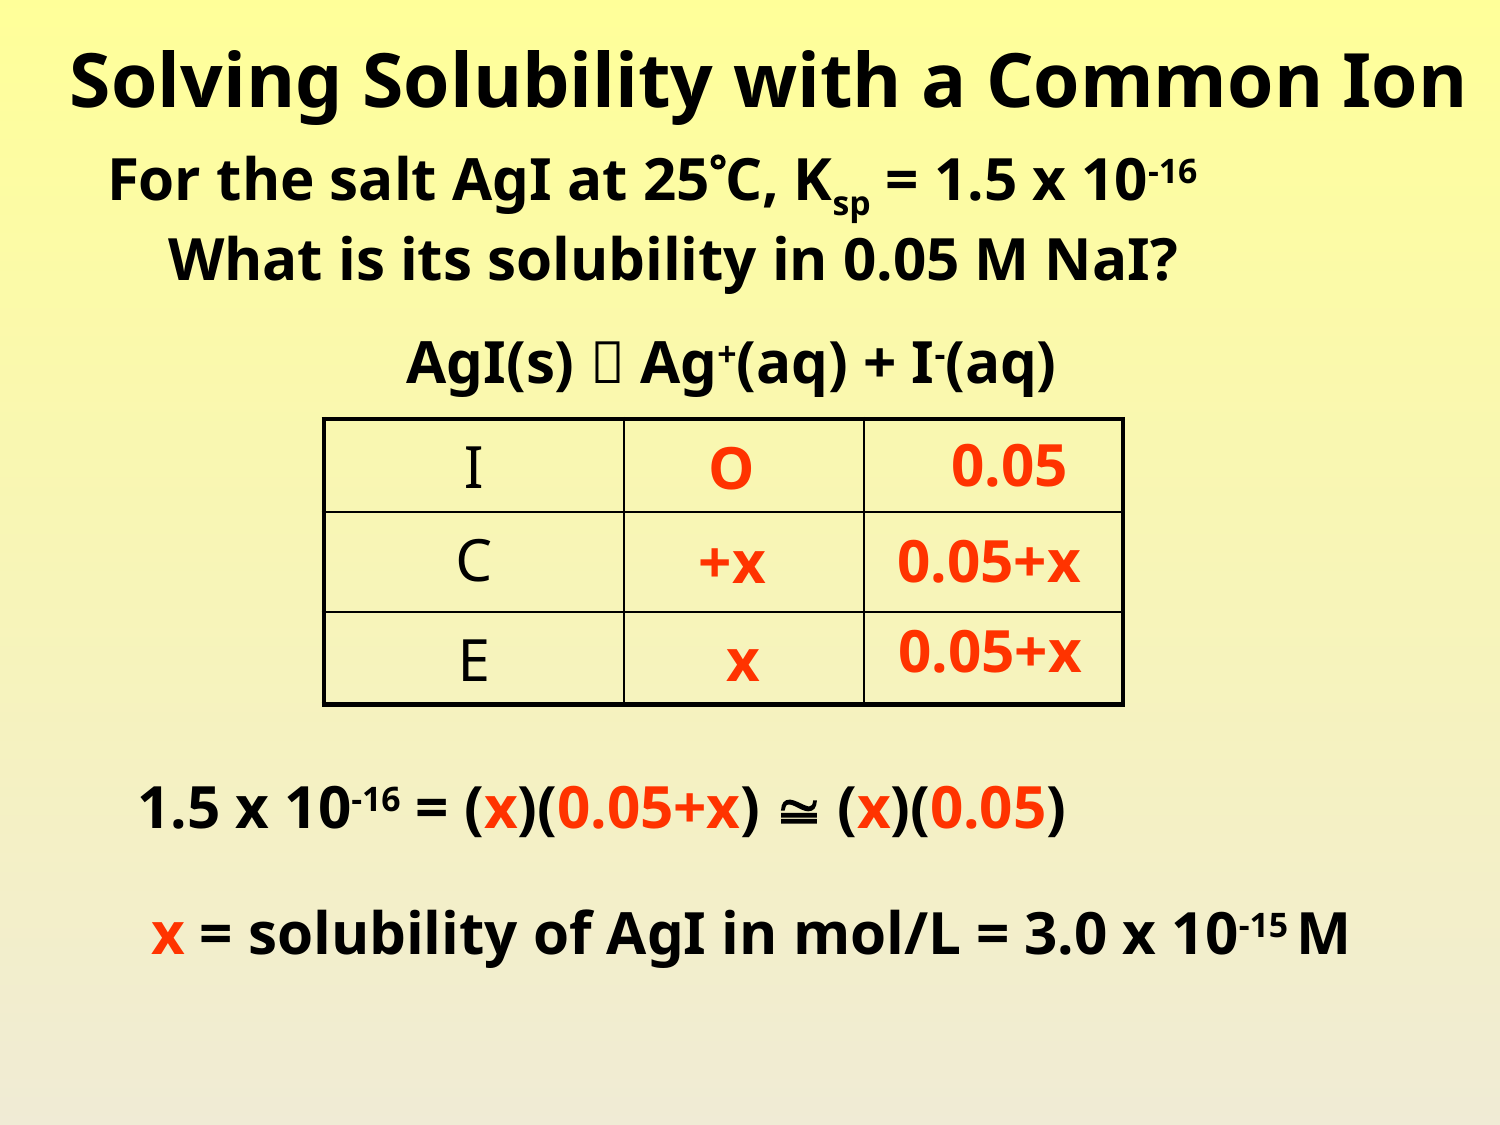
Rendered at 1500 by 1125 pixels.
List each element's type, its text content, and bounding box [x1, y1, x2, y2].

table_cell C [326, 513, 623, 611]
text_box +x [684, 517, 782, 603]
text_box AgI(s)  Ag+(aq) + I-(aq) [391, 317, 1072, 403]
text_box 0.05+x [882, 516, 1096, 602]
table_cell [625, 613, 863, 702]
table_header [865, 421, 1121, 511]
table_header [625, 421, 863, 511]
table_cell [625, 513, 863, 611]
text_box For the salt AgI at 25C, Ksp = 1.5 x 10-16 What is its solubility in 0.05 M NaI? [92, 134, 1445, 300]
text_box 1.5 x 10-16 = (x)(0.05+x)  (x)(0.05) [122, 762, 1446, 848]
text_box x [711, 615, 775, 701]
table_header I [326, 421, 623, 511]
table_cell E [326, 613, 623, 702]
text_box 0.05 [936, 420, 1083, 505]
text_box 0.05+x [883, 607, 1097, 692]
table_cell [865, 613, 1121, 702]
table_cell [865, 513, 1121, 611]
title Solving Solubility with a Common Ion [39, 0, 1500, 155]
text_box O [693, 423, 770, 509]
text_box x = solubility of AgI in mol/L = 3.0 x 10-15 M [136, 889, 1367, 974]
